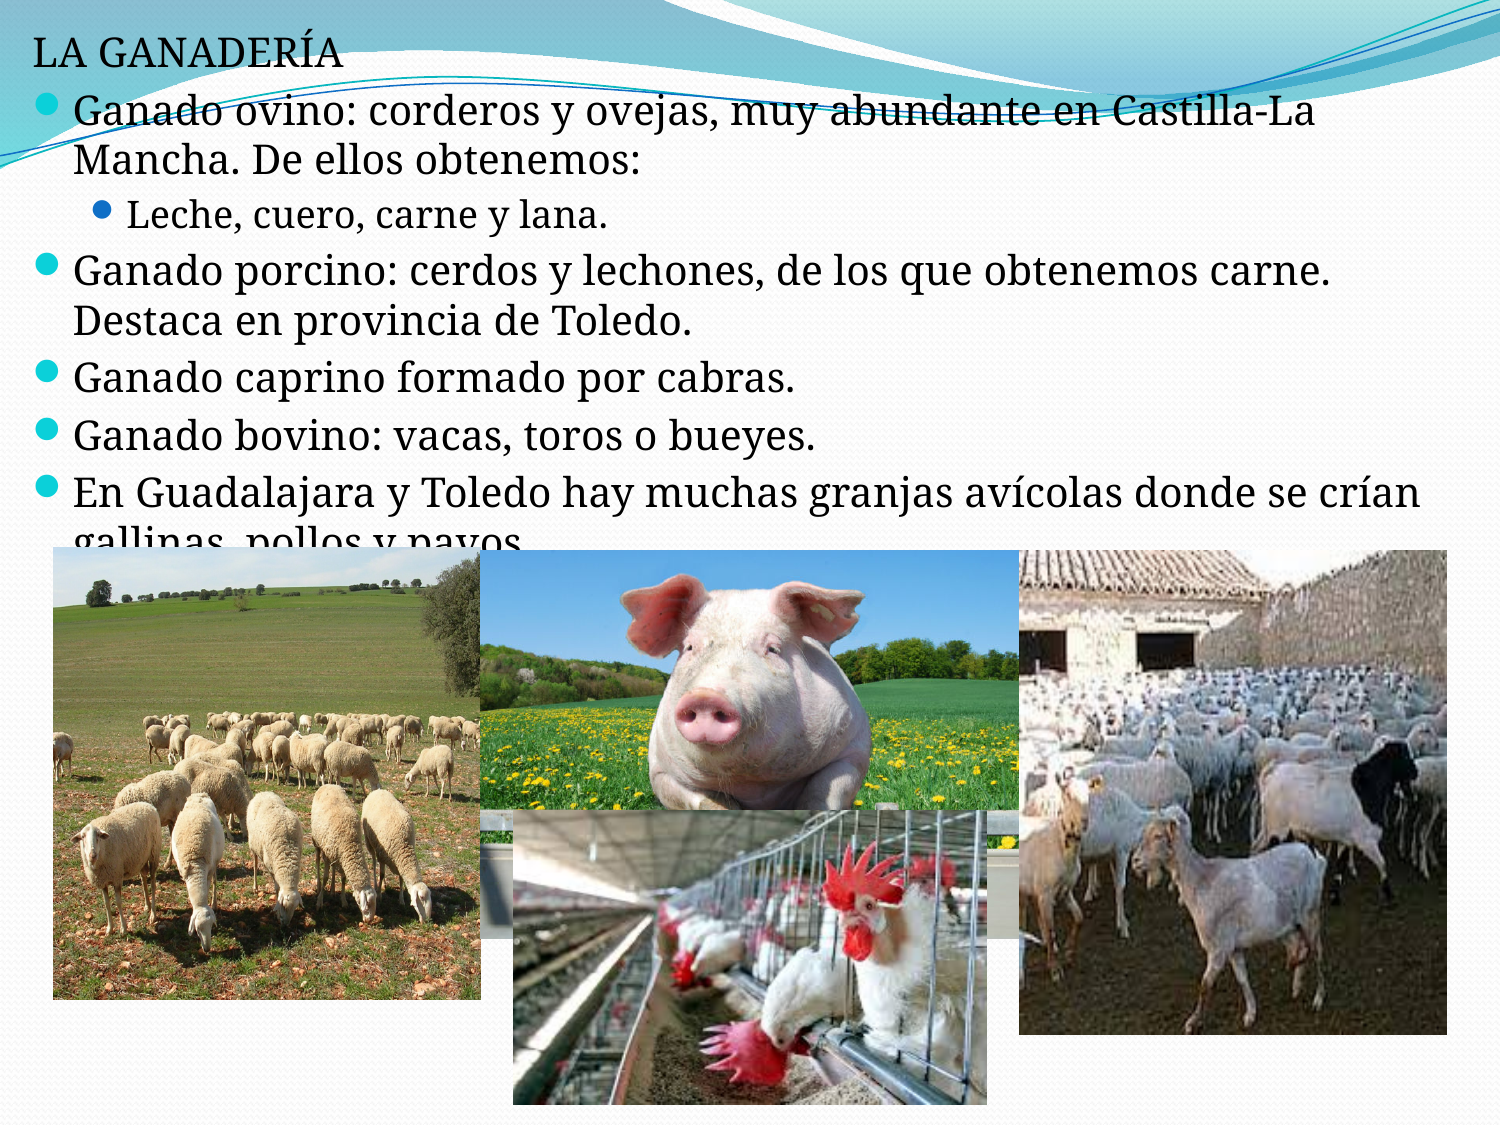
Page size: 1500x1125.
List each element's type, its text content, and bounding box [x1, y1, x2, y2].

picture [52, 546, 1448, 1105]
list LA GANADERÍA Ganado ovino: corderos y ovejas, muy abundante en Castilla-La Mancha. De ellos obtenemos: Leche, cuero, carne y lana. Ganado porcino: cerdos y lechones, de los que obtenemos carne. Destaca en provincia de Toledo. Ganado caprino formado por cabras. Ganado bovino: vacas, toros o bueyes. En Guadalajara y Toledo hay muchas granjas avícolas donde se crían gallinas, pollos y pavos. [17, 19, 1447, 575]
